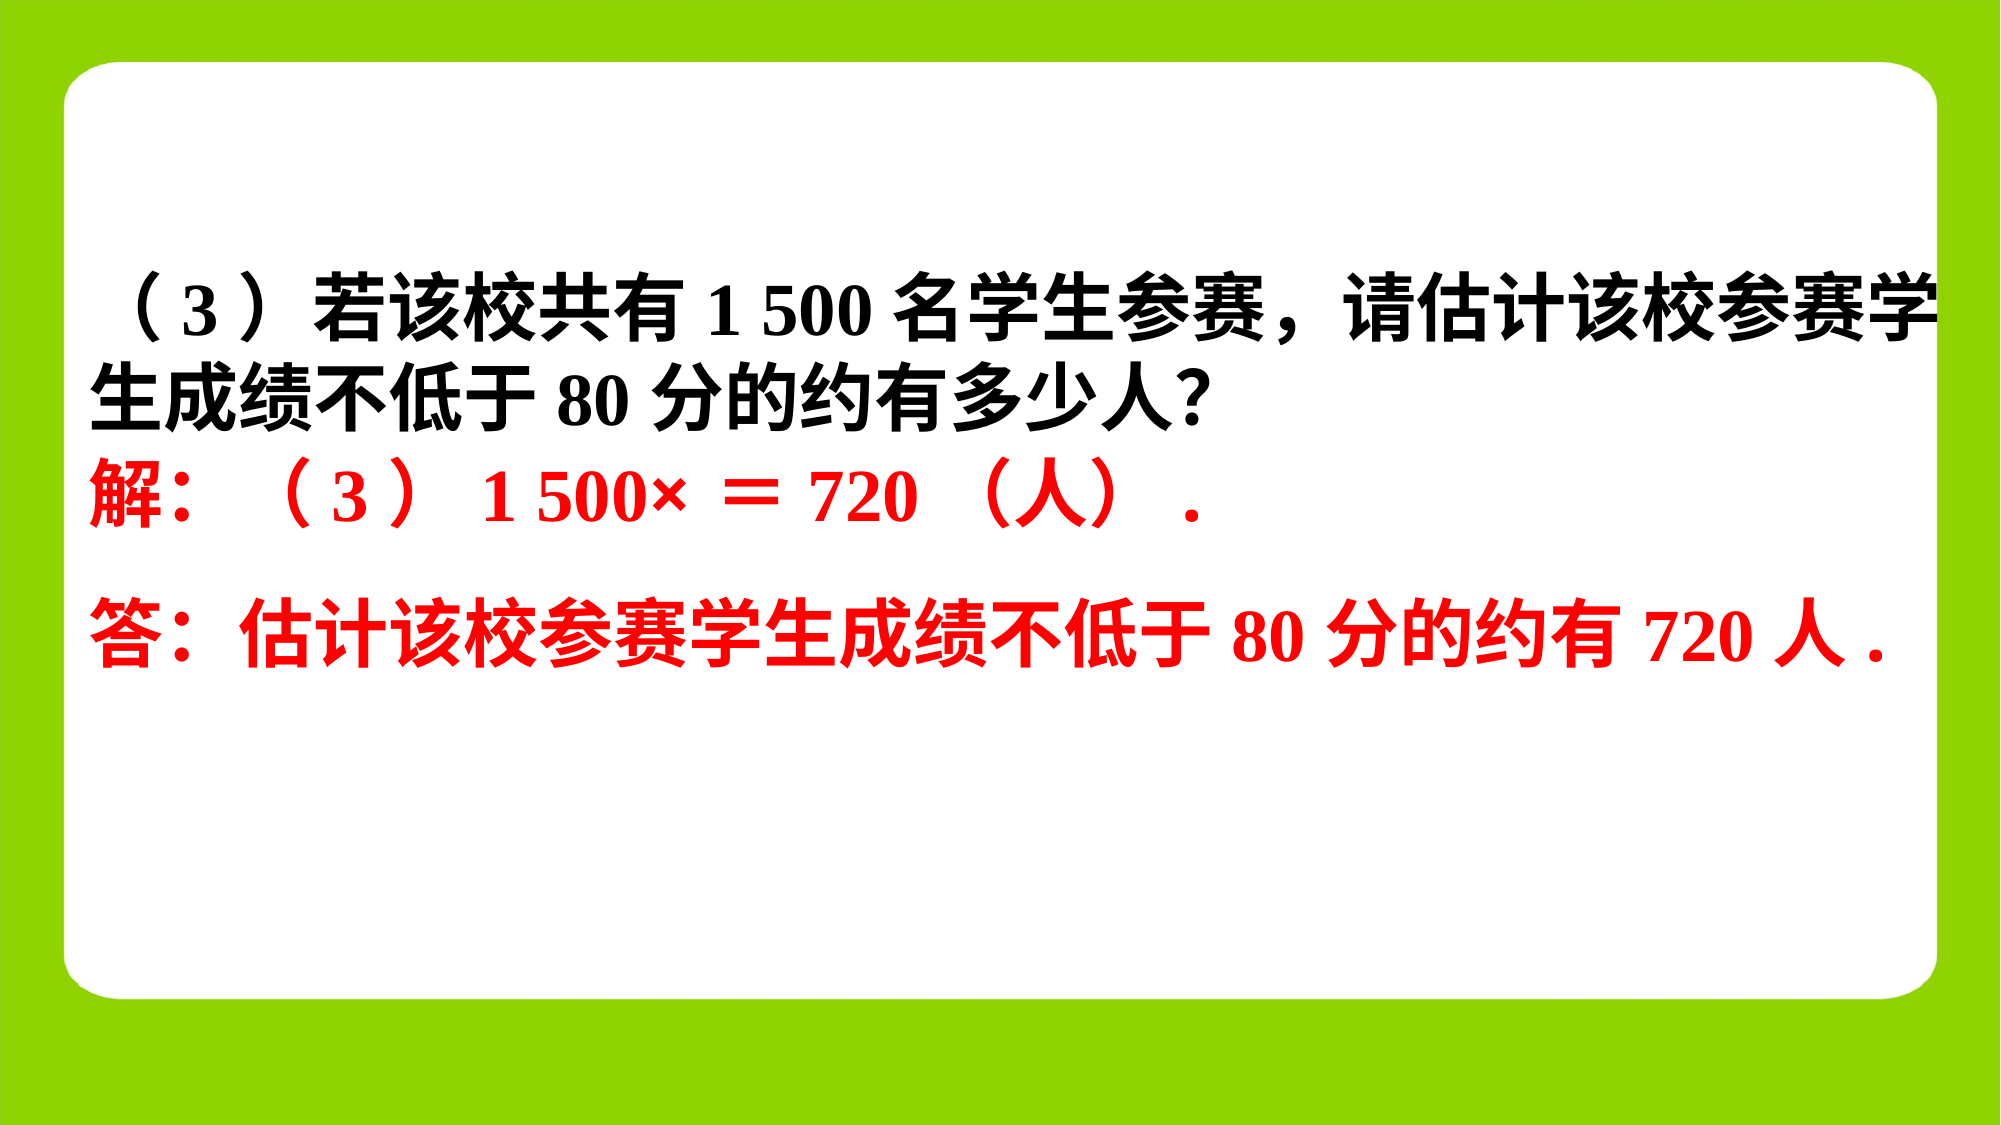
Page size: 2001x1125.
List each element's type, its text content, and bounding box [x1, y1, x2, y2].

text_box 答：估计该校参赛学生成绩不低于80分的约有720人. [88, 586, 1836, 678]
picture [0, 0, 2001, 1125]
text_box （3）若该校共有1 500名学生参赛，请估计该校参赛学 生成绩不低于80分的约有多少人？ [88, 260, 1974, 806]
